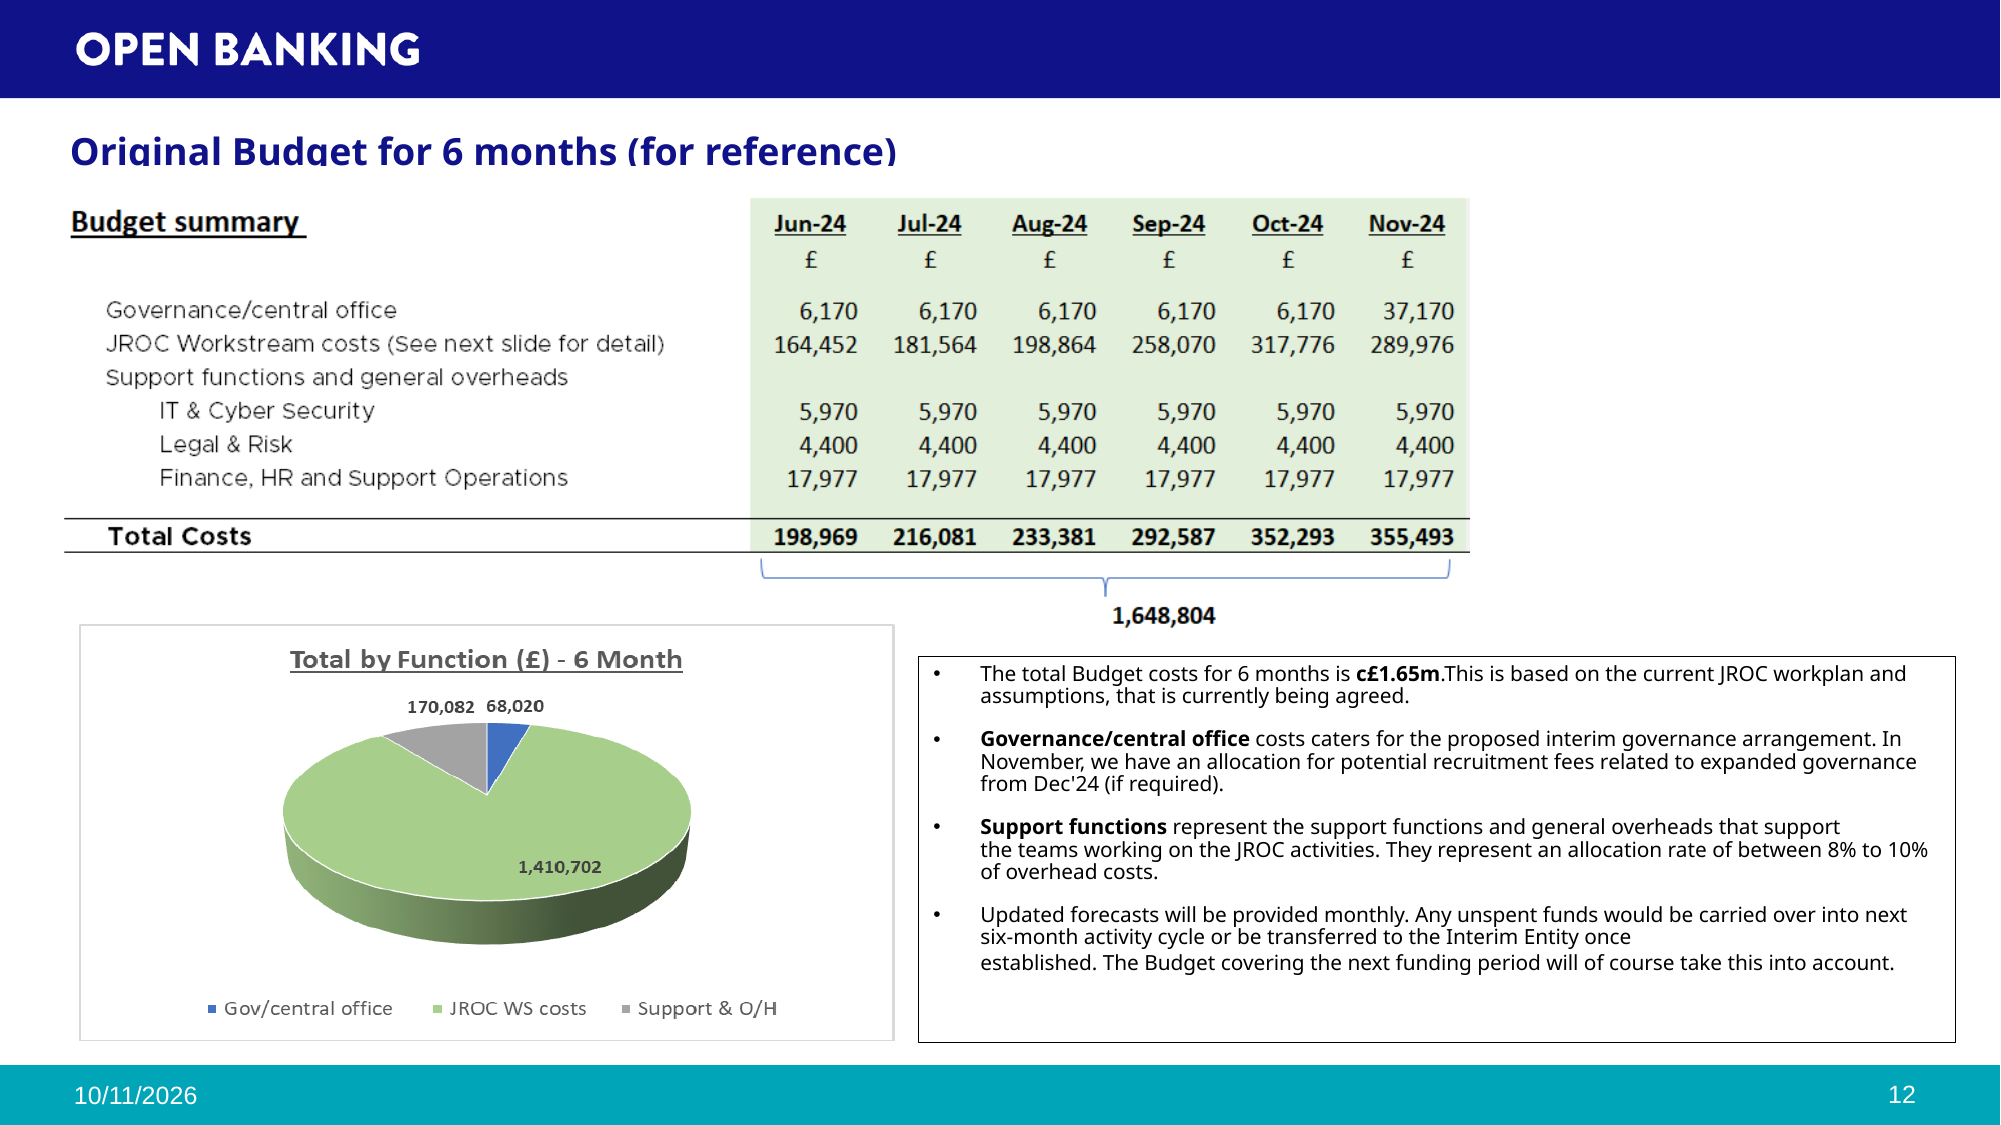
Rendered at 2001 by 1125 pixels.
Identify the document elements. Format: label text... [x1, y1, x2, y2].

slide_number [59, 1065, 509, 1125]
slide_number 12 [1412, 1064, 1932, 1124]
picture [43, 0, 452, 99]
picture [54, 166, 1470, 1041]
title Original Budget for 6 months (for reference) [54, 125, 1629, 207]
list The total Budget costs for 6 months is c£1.65m.This is based on the current JROC workplan and assumptions, that is currently being agreed. Governance/central office costs caters for the proposed interim governance arrangement. In November, we have an allocation for potential recruitment fees related to expanded governance from Dec'24 (if required). Support functions represent the support functions and general overheads that support the teams working on the JROC activities. They represent an allocation rate of between 8% to 10% of overhead costs. Updated forecasts will be provided monthly. Any unspent funds would be carried over into next six-month activity cycle or be transferred to the Interim Entity once established. The Budget covering the next funding period will of course take this into account. [918, 656, 1956, 1043]
